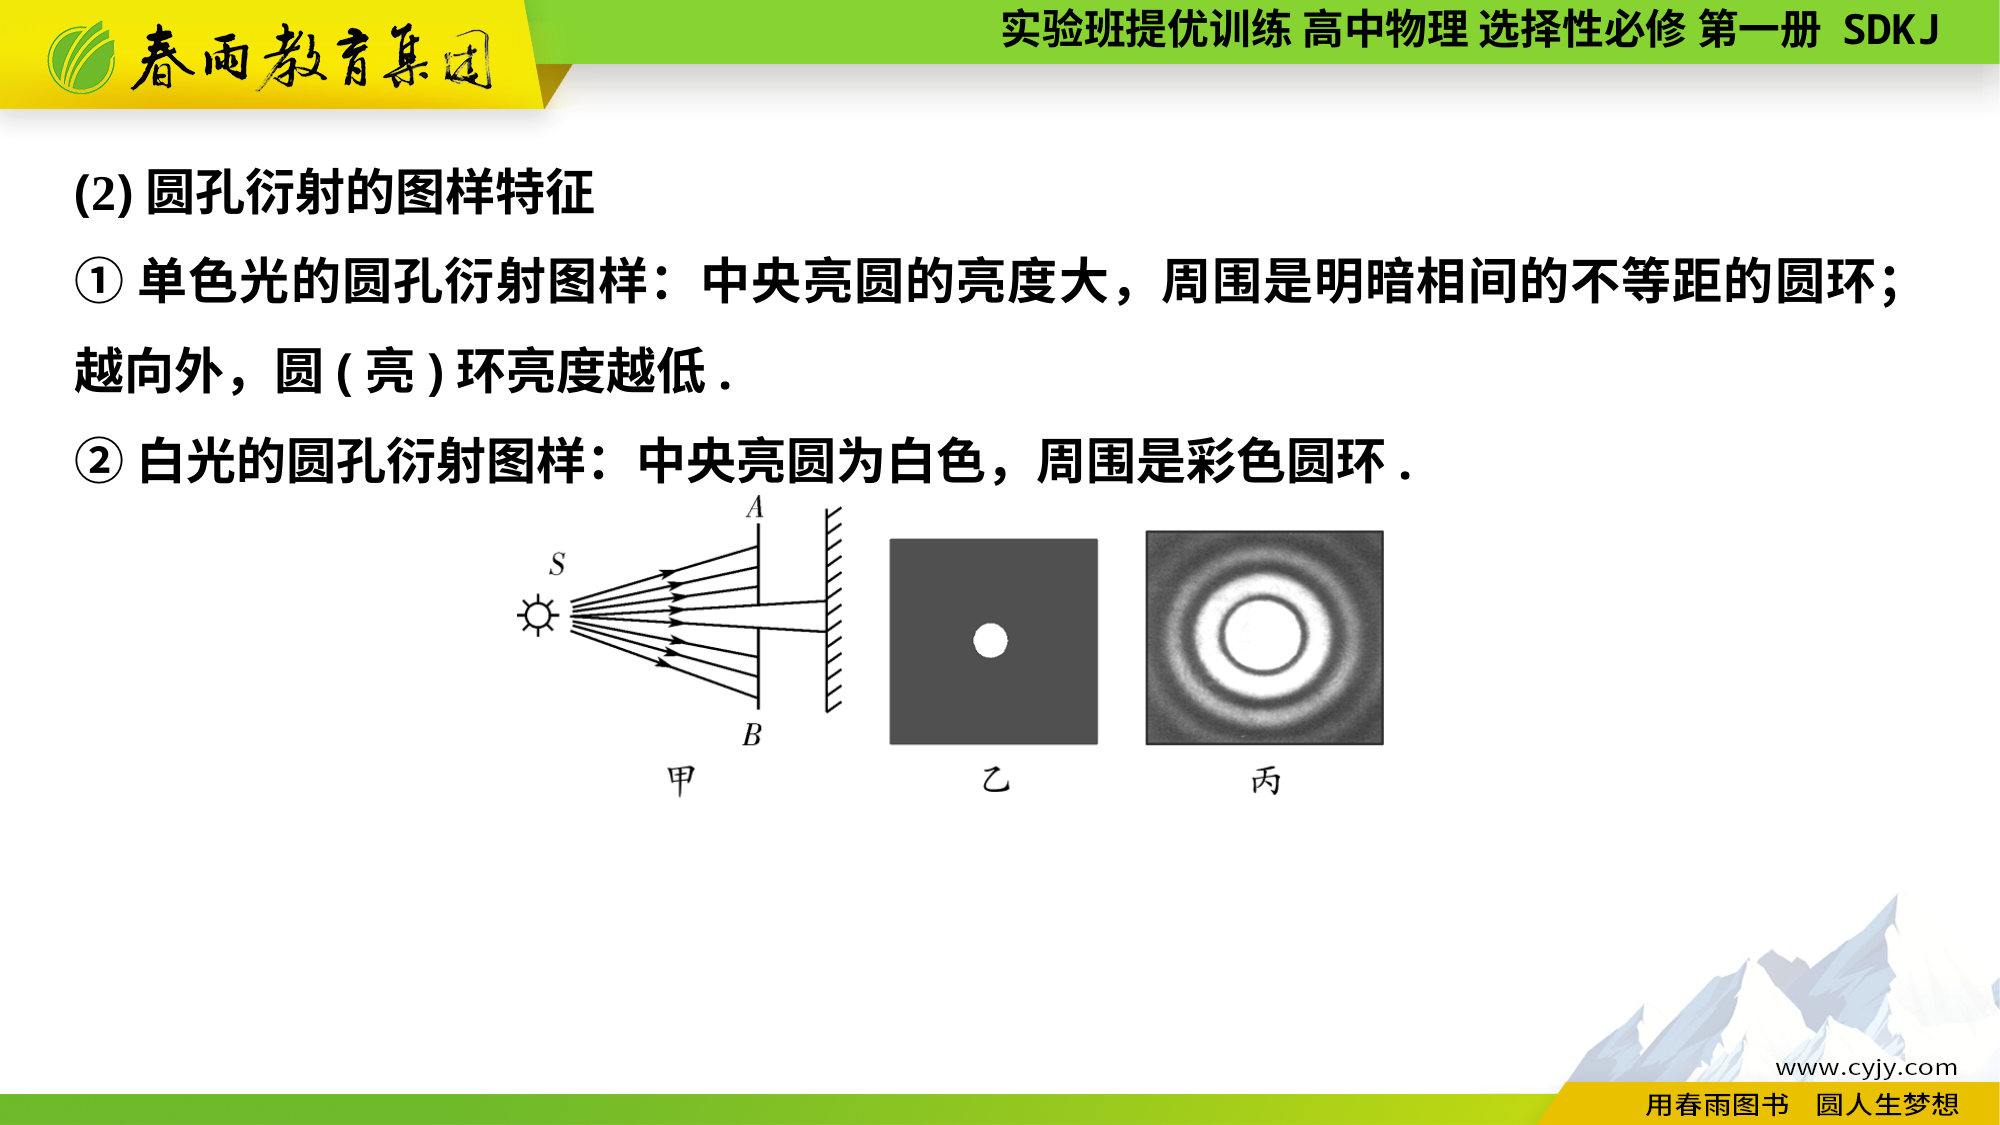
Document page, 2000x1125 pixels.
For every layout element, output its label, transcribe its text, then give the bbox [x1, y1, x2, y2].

list (2)圆孔衍射的图样特征 ①单色光的圆孔衍射图样：中央亮圆的亮度大，周围是明暗相间的不等距的圆环；越向外，圆(亮)环亮度越低. ②白光的圆孔衍射图样：中央亮圆为白色，周围是彩色圆环. [59, 122, 1944, 490]
picture [0, 0, 2000, 1125]
